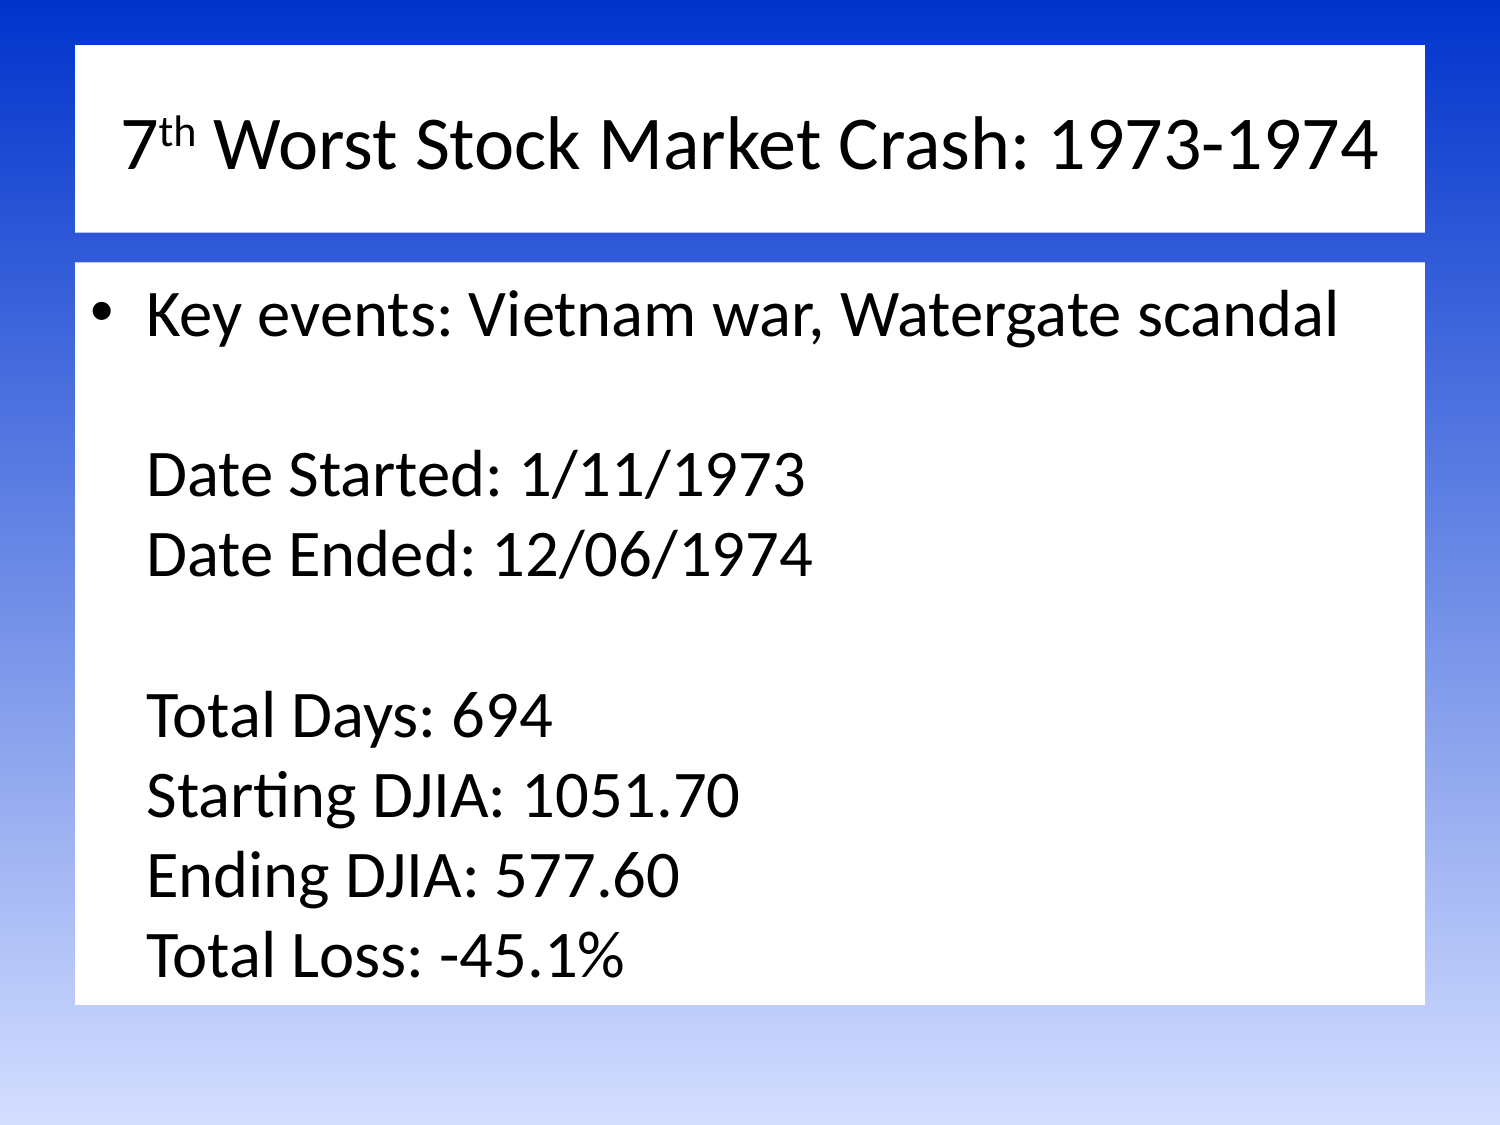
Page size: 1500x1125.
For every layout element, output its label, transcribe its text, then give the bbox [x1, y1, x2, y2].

list Key events: Vietnam war, Watergate scandal Date Started: 1/11/1973 Date Ended: 12/06/1974 Total Days: 694 Starting DJIA: 1051.70 Ending DJIA: 577.60 Total Loss: -45.1% [75, 262, 1425, 1005]
title 7th Worst Stock Market Crash: 1973-1974 [75, 45, 1425, 233]
